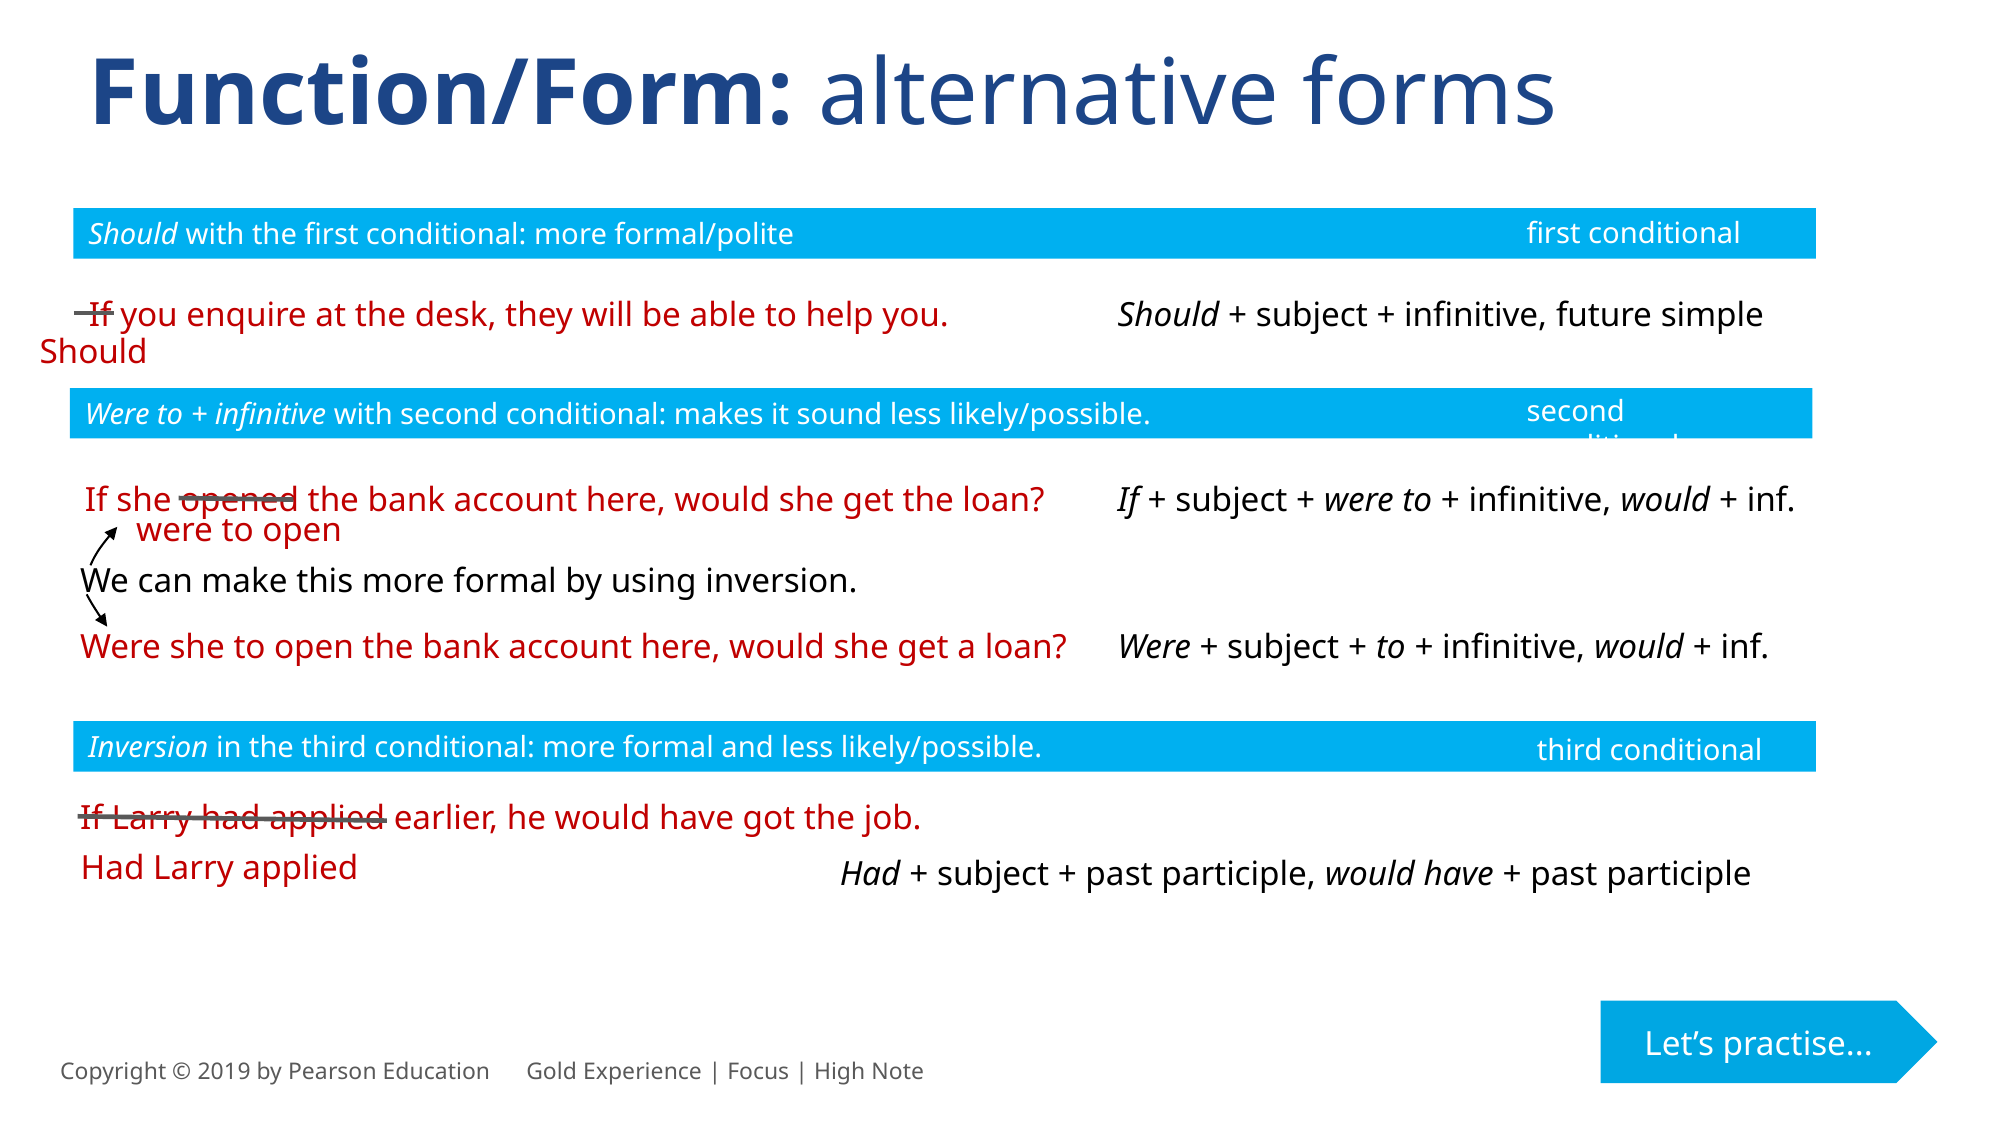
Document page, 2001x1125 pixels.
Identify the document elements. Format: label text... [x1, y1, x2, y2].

text_box second conditional [1511, 377, 1796, 434]
text_box If + subject + were to + infinitive, would + inf. [1102, 470, 2000, 526]
text_box third conditional [1521, 716, 1796, 772]
footer Copyright © 2019 by Pearson Education Gold Experience | Focus | High Note [45, 1040, 1084, 1101]
text_box Should with the first conditional: more formal/polite [73, 208, 1816, 259]
text_box [86, 594, 147, 645]
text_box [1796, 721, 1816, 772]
text_box Should + subject + infinitive, future simple [1102, 285, 1849, 341]
text_box If you enquire at the desk, they will be able to help you. [73, 285, 998, 341]
text_box Function/Form: alternative forms [73, 37, 1716, 171]
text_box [77, 816, 388, 821]
text_box Were to + infinitive with second conditional: makes it sound less likely/possible. [69, 388, 1813, 439]
text_box Were + subject + to + infinitive, would + inf. [1102, 618, 2000, 674]
text_box Had Larry applied [65, 838, 376, 895]
text_box [90, 511, 172, 566]
text_box We can make this more formal by using inversion. [65, 552, 995, 608]
text_box were to open [121, 500, 431, 557]
text_box Should [24, 322, 334, 379]
text_box Were she to open the bank account here, would she get a loan? [65, 618, 1102, 674]
text_box If Larry had applied earlier, he would have got the job. [65, 788, 1198, 845]
text_box Inversion in the third conditional: more formal and less likely/possible. [73, 721, 1521, 772]
text_box Had + subject + past participle, would have + past participle [824, 844, 1813, 900]
text_box Let’s practise... [1600, 1000, 1938, 1084]
text_box If she opened the bank account here, would she get the loan? [69, 470, 1102, 526]
text_box first conditional [1511, 199, 1786, 255]
